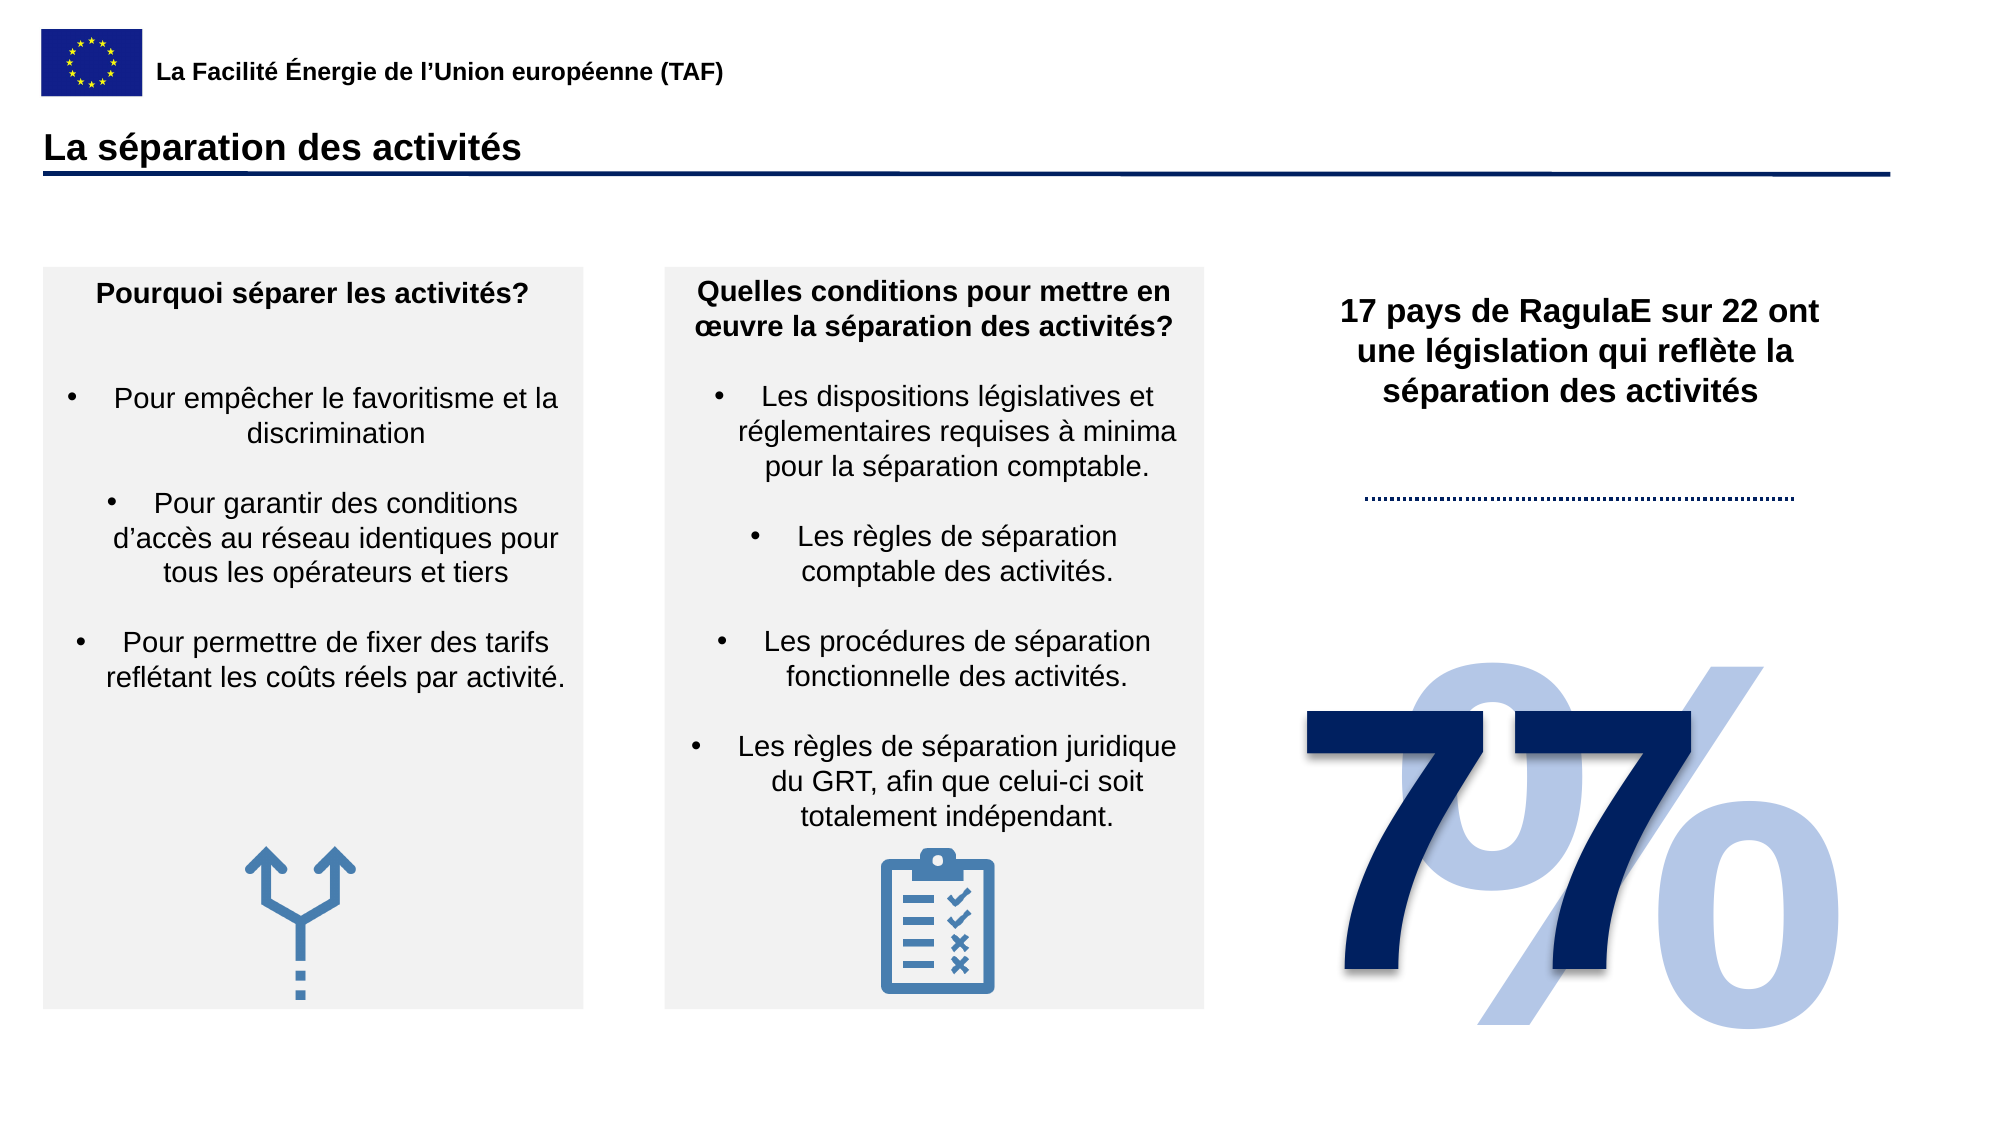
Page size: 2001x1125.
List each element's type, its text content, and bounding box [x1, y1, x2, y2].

text_box Pourquoi séparer les activités? Pour empêcher le favoritisme et la discrimination Pour garantir des conditions d’accès au réseau identiques pour tous les opérateurs et tiers Pour permettre de fixer des tarifs reflétant les coûts réels par activité. [43, 266, 583, 701]
picture [850, 833, 1025, 1008]
text_box Quelles conditions pour mettre en œuvre la séparation des activités? Les dispositions législatives et réglementaires requises à minima pour la séparation comptable. Les règles de séparation comptable des activités. Les procédures de séparation fonctionnelle des activités. Les règles de séparation juridique du GRT, afin que celui-ci soit totalement indépendant. [664, 265, 1205, 840]
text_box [1269, 655, 1847, 980]
picture [245, 846, 399, 1000]
text_box [43, 266, 584, 1010]
picture [39, 27, 144, 98]
text_box [664, 840, 1205, 1010]
text_box 17 pays de RagulaE sur 22 ont une législation qui reflète la séparation des activités [1314, 281, 1837, 417]
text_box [28, 115, 1961, 177]
